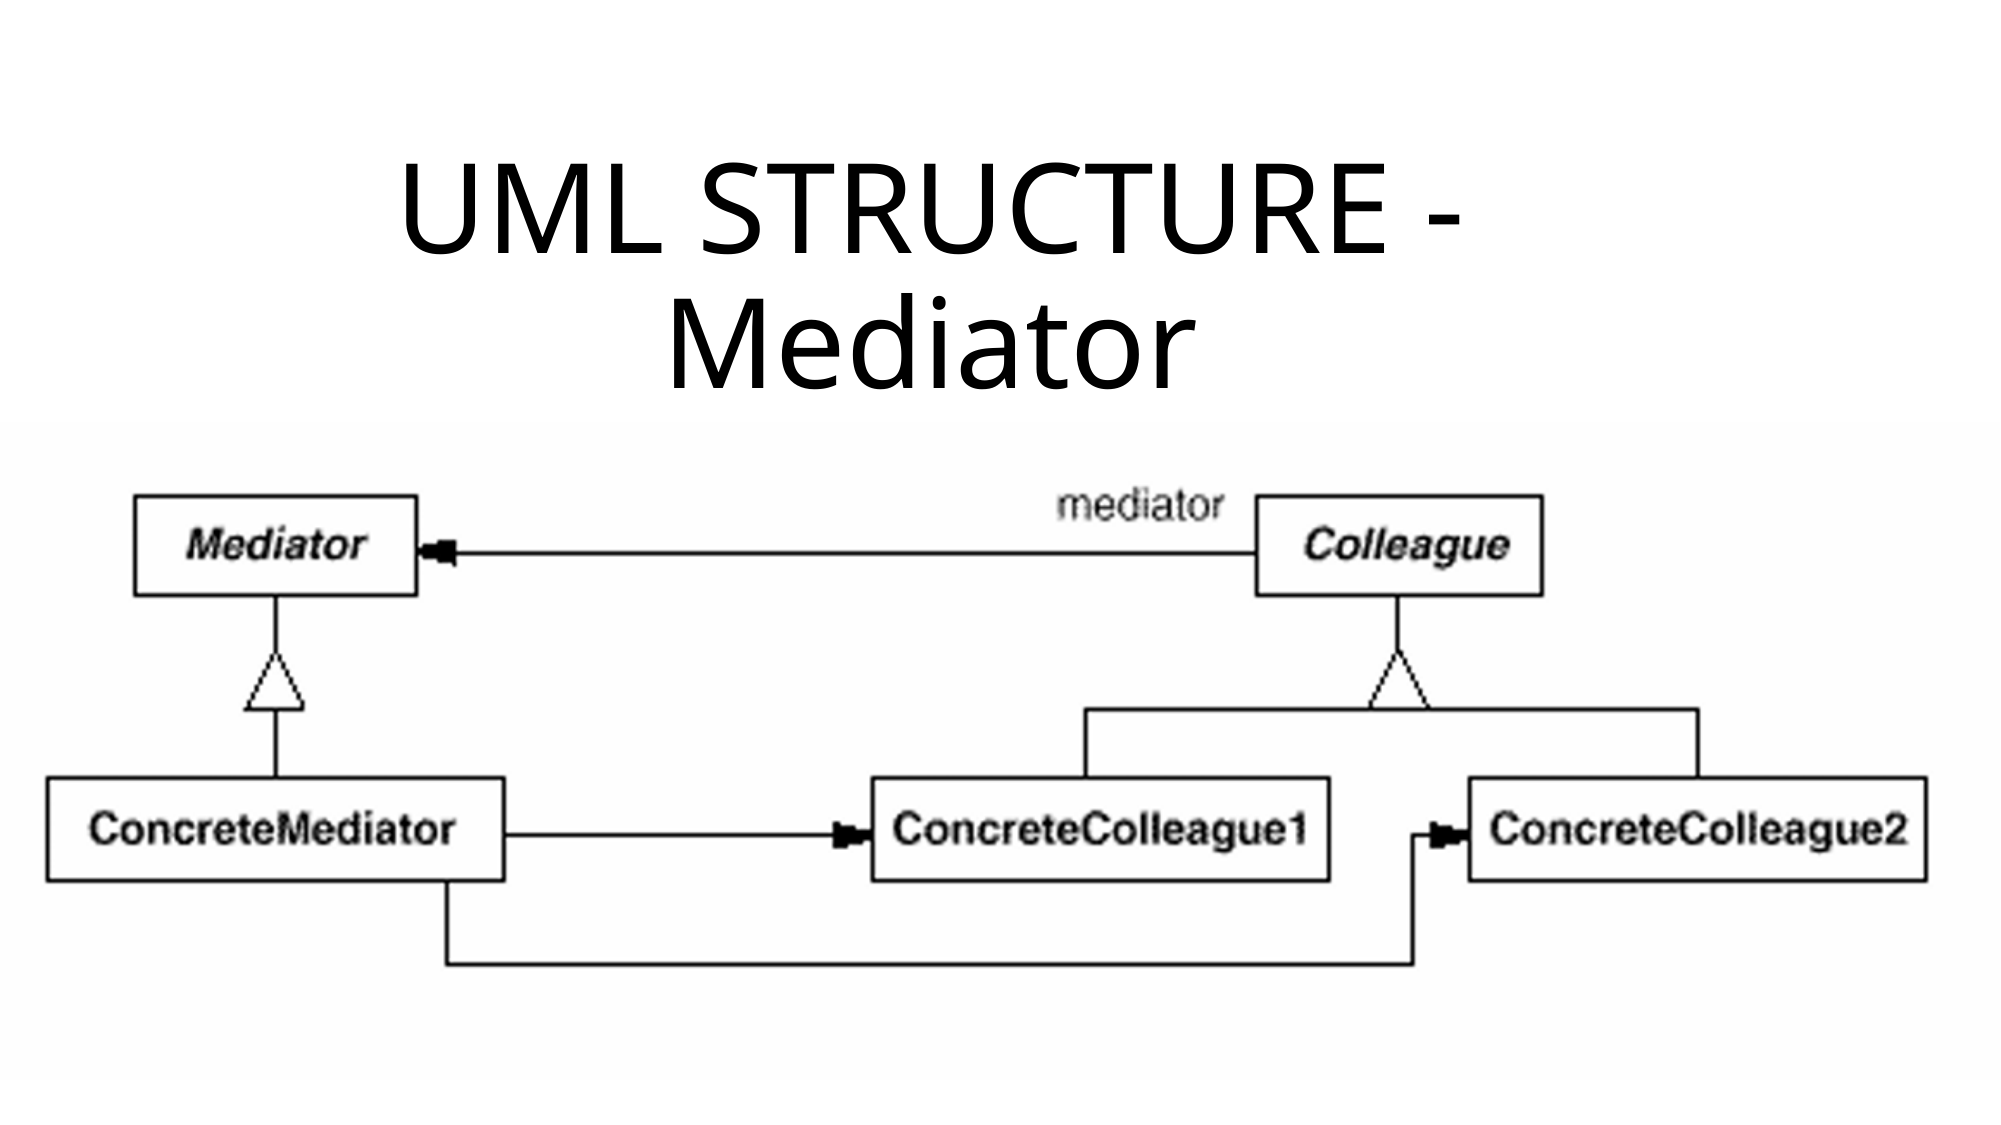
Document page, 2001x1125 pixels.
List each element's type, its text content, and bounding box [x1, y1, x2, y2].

picture [0, 422, 2000, 1081]
title UML STRUCTURE - Mediator [180, 31, 1681, 422]
